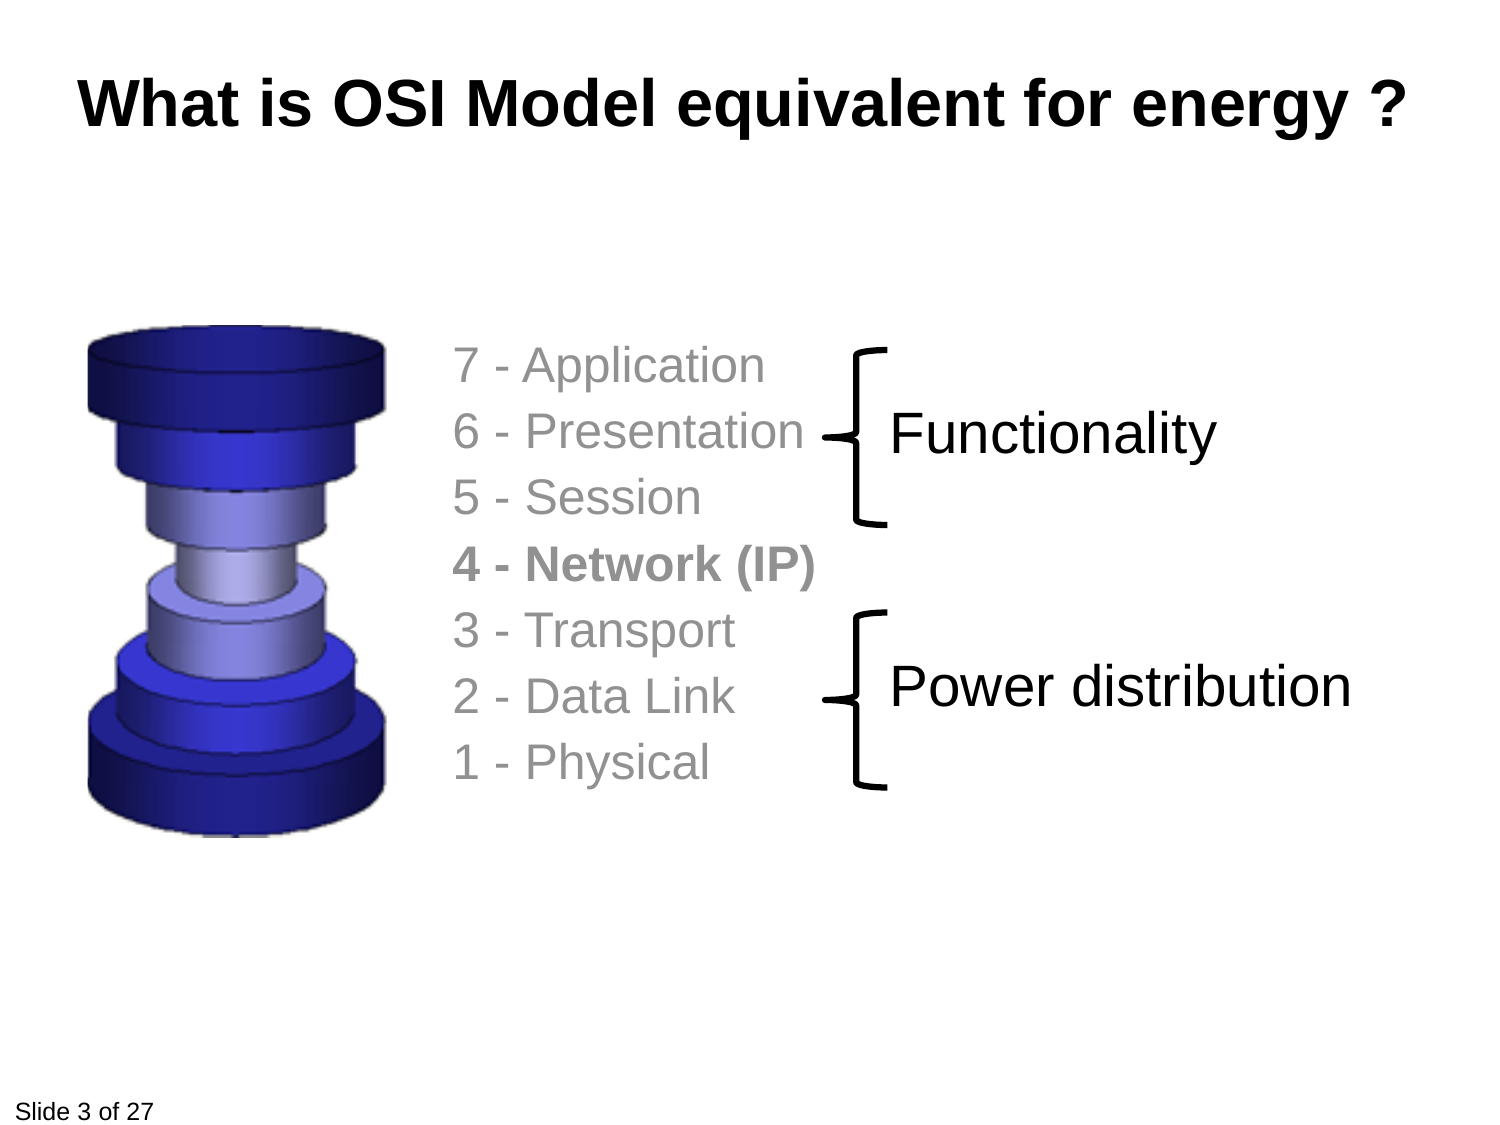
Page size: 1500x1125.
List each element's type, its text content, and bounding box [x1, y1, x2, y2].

text_box [838, 612, 888, 788]
text_box 7 - Application 6 - Presentation 5 - Session 4 - Network (IP) 3 - Transport 2 - Data Link 1 - Physical [437, 324, 838, 864]
list Functionality Power distribution [875, 387, 1450, 838]
text_box [838, 350, 888, 526]
picture [87, 325, 388, 838]
title What is OSI Model equivalent for energy ? [37, 37, 1450, 175]
